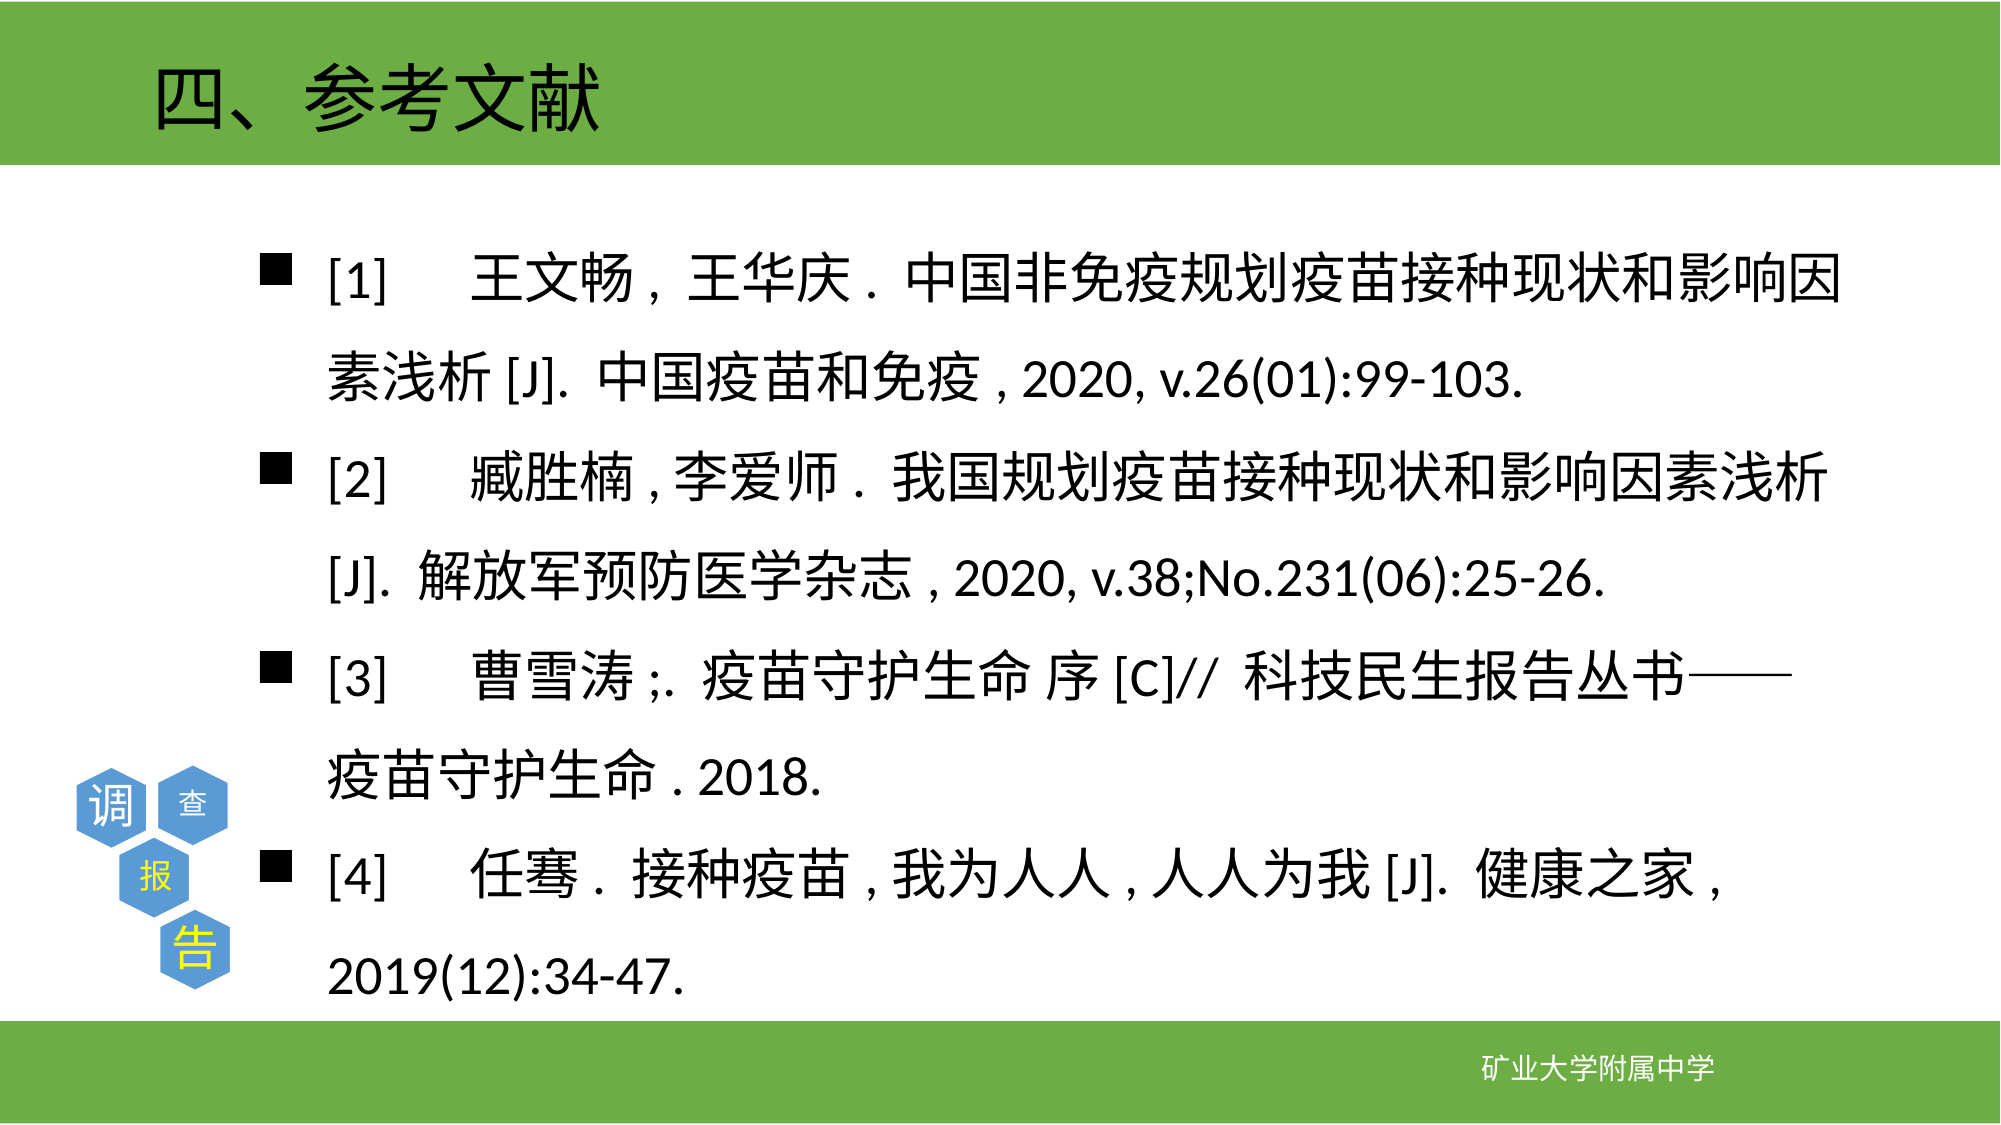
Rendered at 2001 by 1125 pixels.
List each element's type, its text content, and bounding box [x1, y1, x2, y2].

list [1] 王文畅, 王华庆. 中国非免疫规划疫苗接种现状和影响因素浅析[J]. 中国疫苗和免疫, 2020, v.26(01):99-103. [2] 臧胜楠,李爱师. 我国规划疫苗接种现状和影响因素浅析[J]. 解放军预防医学杂志, 2020, v.38;No.231(06):25-26. [3] 曹雪涛;. 疫苗守护生命 序[C]// 科技民生报告丛书——疫苗守护生命. 2018. [4] 任骞. 接种疫苗,我为人人,人人为我[J]. 健康之家, 2019(12):34-47. [240, 202, 1863, 1014]
title 四、参考文献 [137, 50, 1863, 154]
